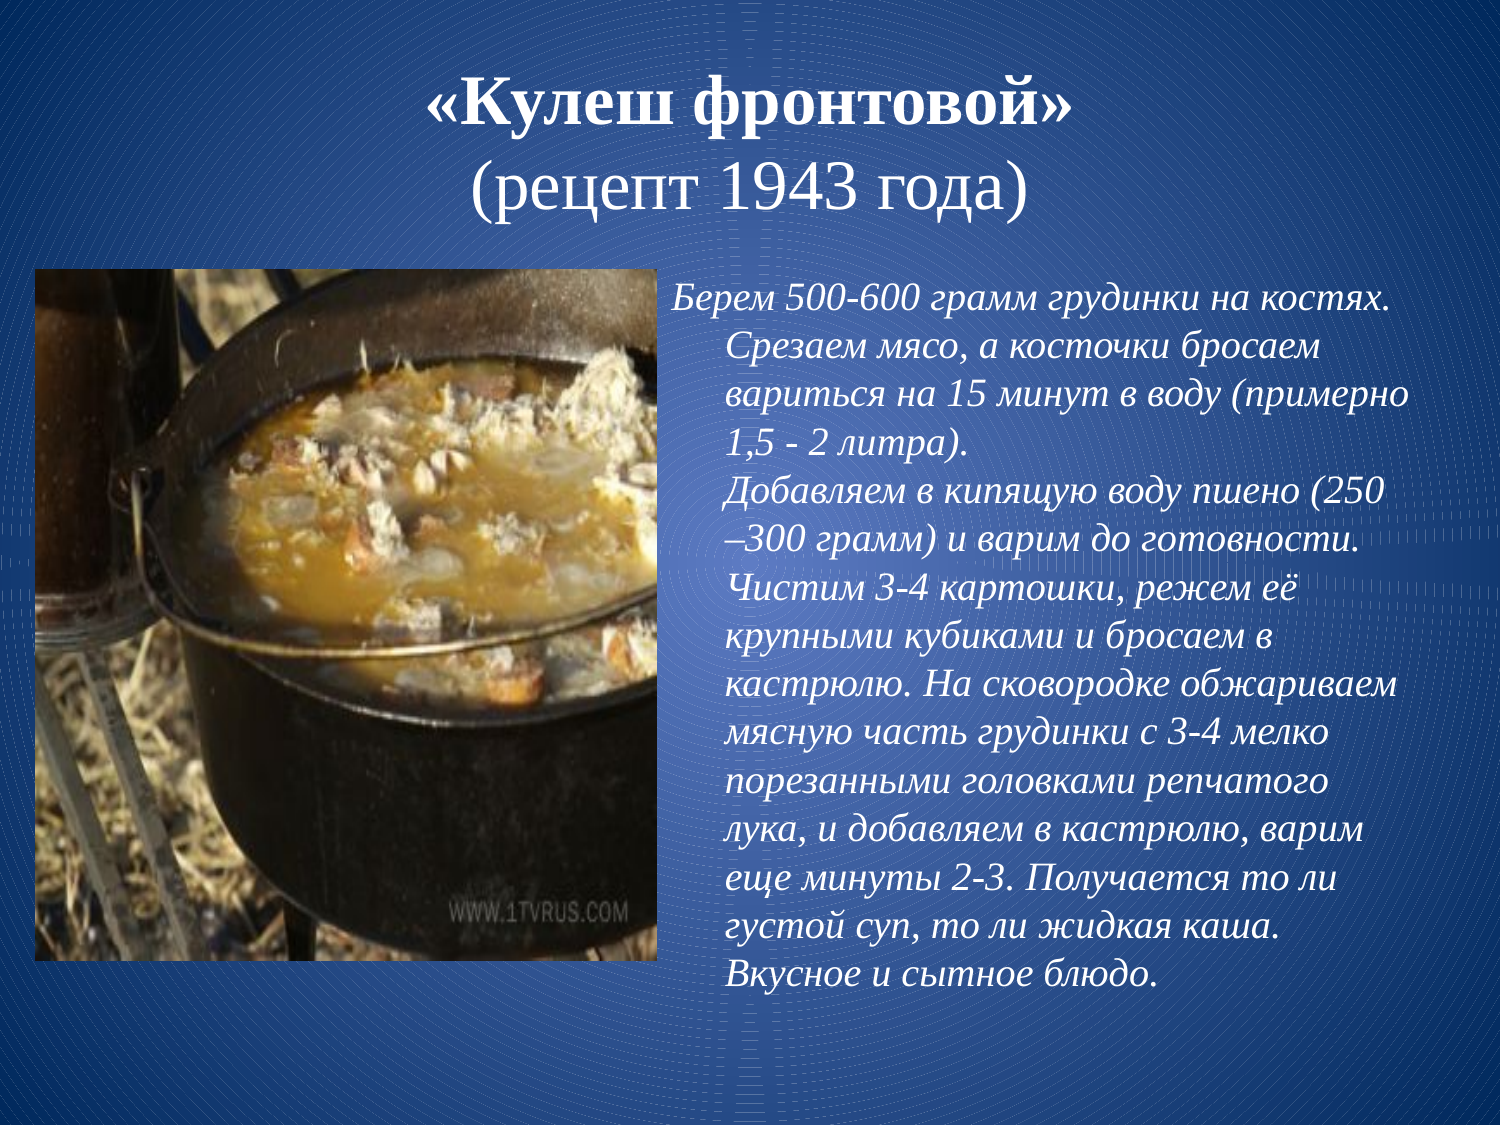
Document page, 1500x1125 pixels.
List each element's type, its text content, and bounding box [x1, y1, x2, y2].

picture [34, 269, 657, 962]
list Берем 500-600 грамм грудинки на костях. Срезаем мясо, а косточки бросаем вариться на 15 минут в воду (примерно 1,5 - 2 литра). Добавляем в кипящую воду пшено (250 –300 грамм) и варим до готовности. Чистим 3-4 картошки, режем её крупными кубиками и бросаем в кастрюлю. На сковородке обжариваем мясную часть грудинки с 3-4 мелко порезанными головками репчатого лука, и добавляем в кастрюлю, варим еще минуты 2-3. Получается то ли густой суп, то ли жидкая каша. Вкусное и сытное блюдо. [656, 262, 1425, 1005]
title «Кулеш фронтовой» (рецепт 1943 года) [75, 45, 1425, 233]
